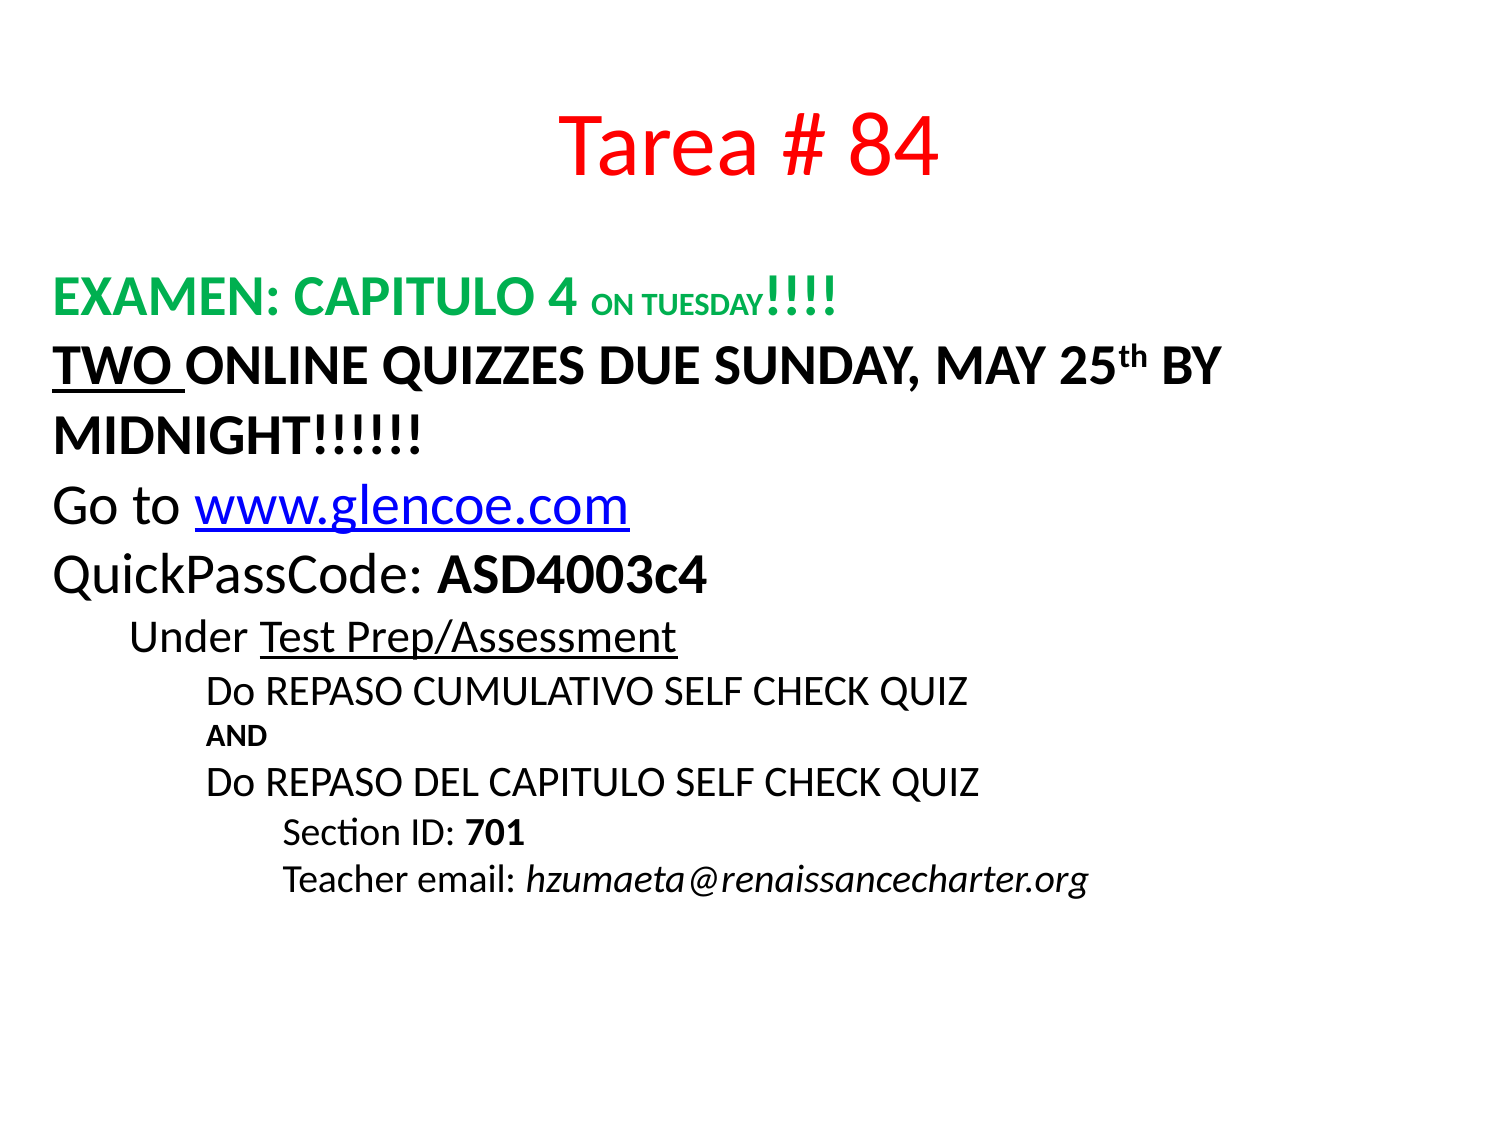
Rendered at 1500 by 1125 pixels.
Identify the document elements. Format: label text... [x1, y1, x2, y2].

title Tarea # 84 [75, 45, 1425, 233]
list EXAMEN: CAPITULO 4 ON TUESDAY!!!! TWO ONLINE QUIZZES DUE SUNDAY, MAY 25th BY MIDNIGHT!!!!!! Go to www.glencoe.com QuickPassCode: ASD4003c4 Under Test Prep/Assessment Do REPASO CUMULATIVO SELF CHECK QUIZ AND Do REPASO DEL CAPITULO SELF CHECK QUIZ Section ID: 701 Teacher email: hzumaeta@renaissancecharter.org [37, 249, 1500, 915]
